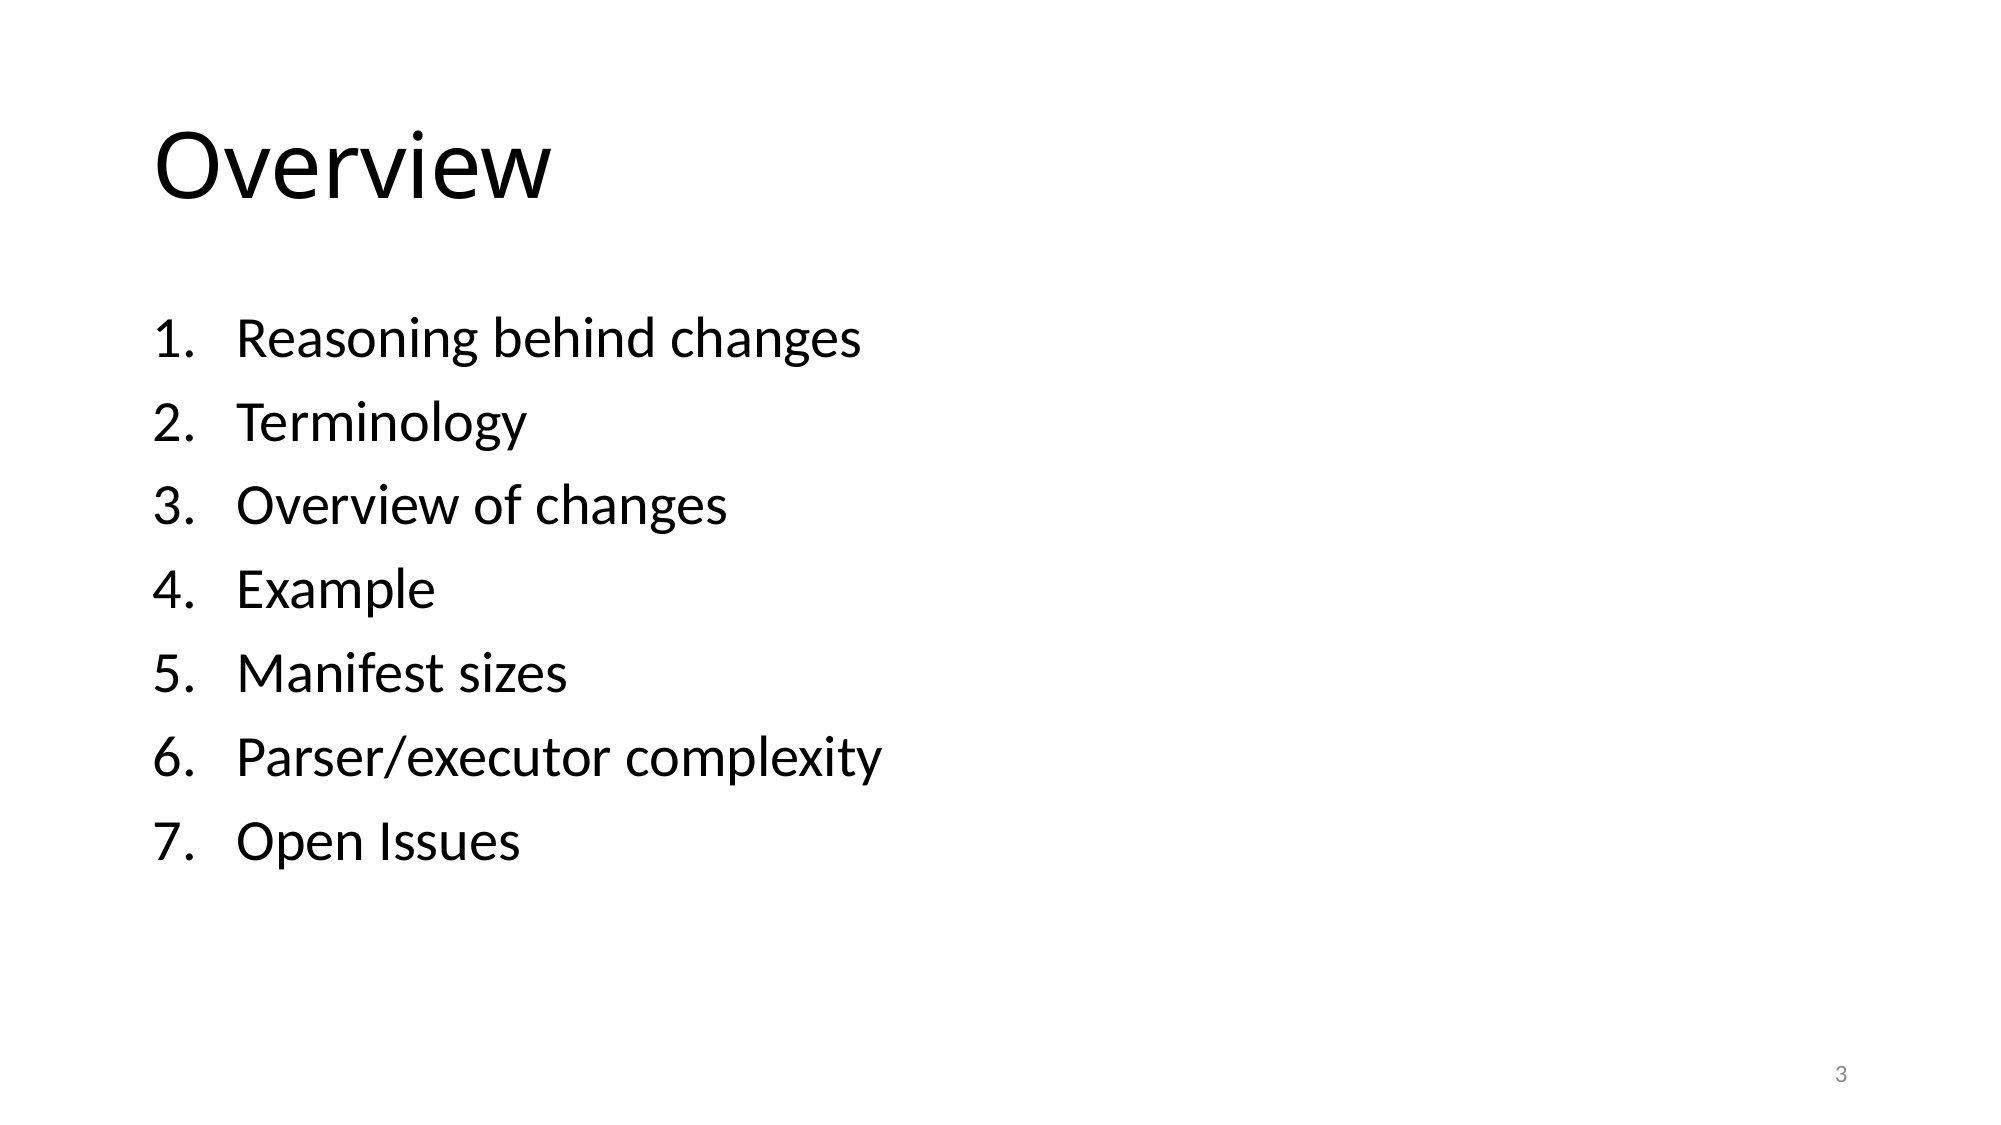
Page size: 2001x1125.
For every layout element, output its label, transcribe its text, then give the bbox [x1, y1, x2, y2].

slide_number 2 [1412, 1042, 1863, 1103]
list Reasoning behind changes Terminology Overview of changes Example Manifest sizes Parser/executor complexity Open Issues [137, 299, 1863, 1014]
title Overview [137, 59, 1863, 278]
